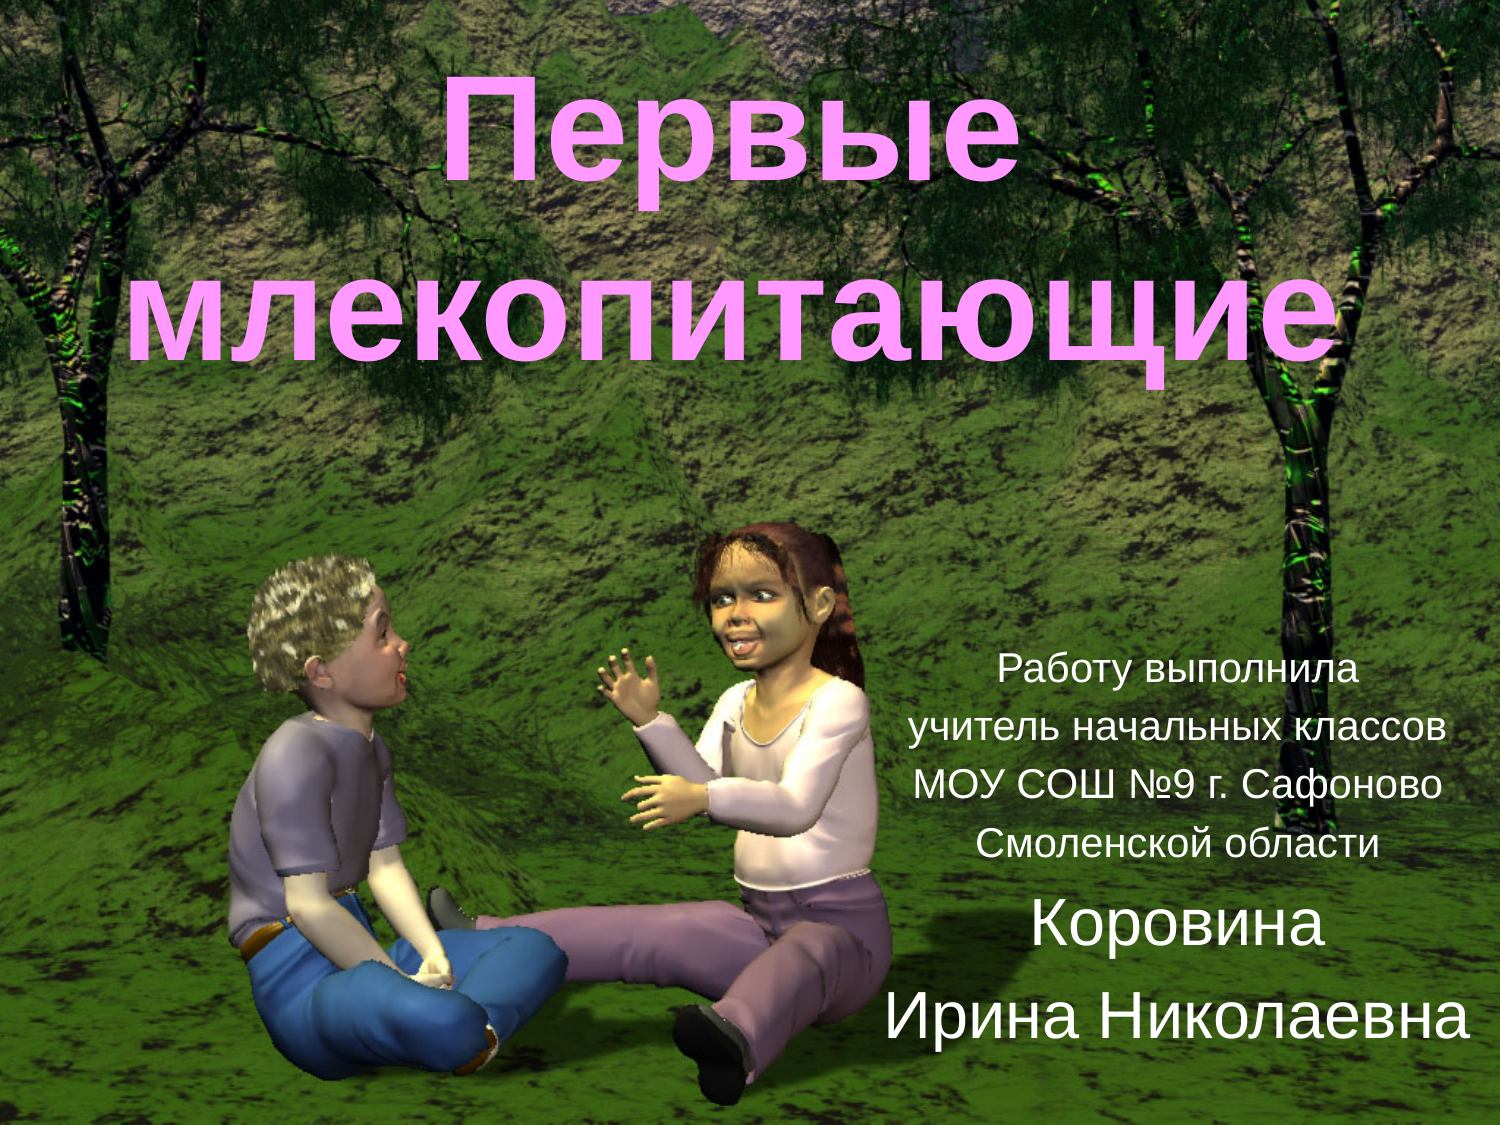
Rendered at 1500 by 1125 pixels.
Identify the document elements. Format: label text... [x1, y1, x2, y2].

subtitle Работу выполнила учитель начальных классов МОУ СОШ №9 г. Сафоново Смоленской области Коровина Ирина Николаевна [855, 632, 1500, 1062]
picture [0, 0, 1500, 1125]
title Первые млекопитающие [93, 58, 1369, 364]
